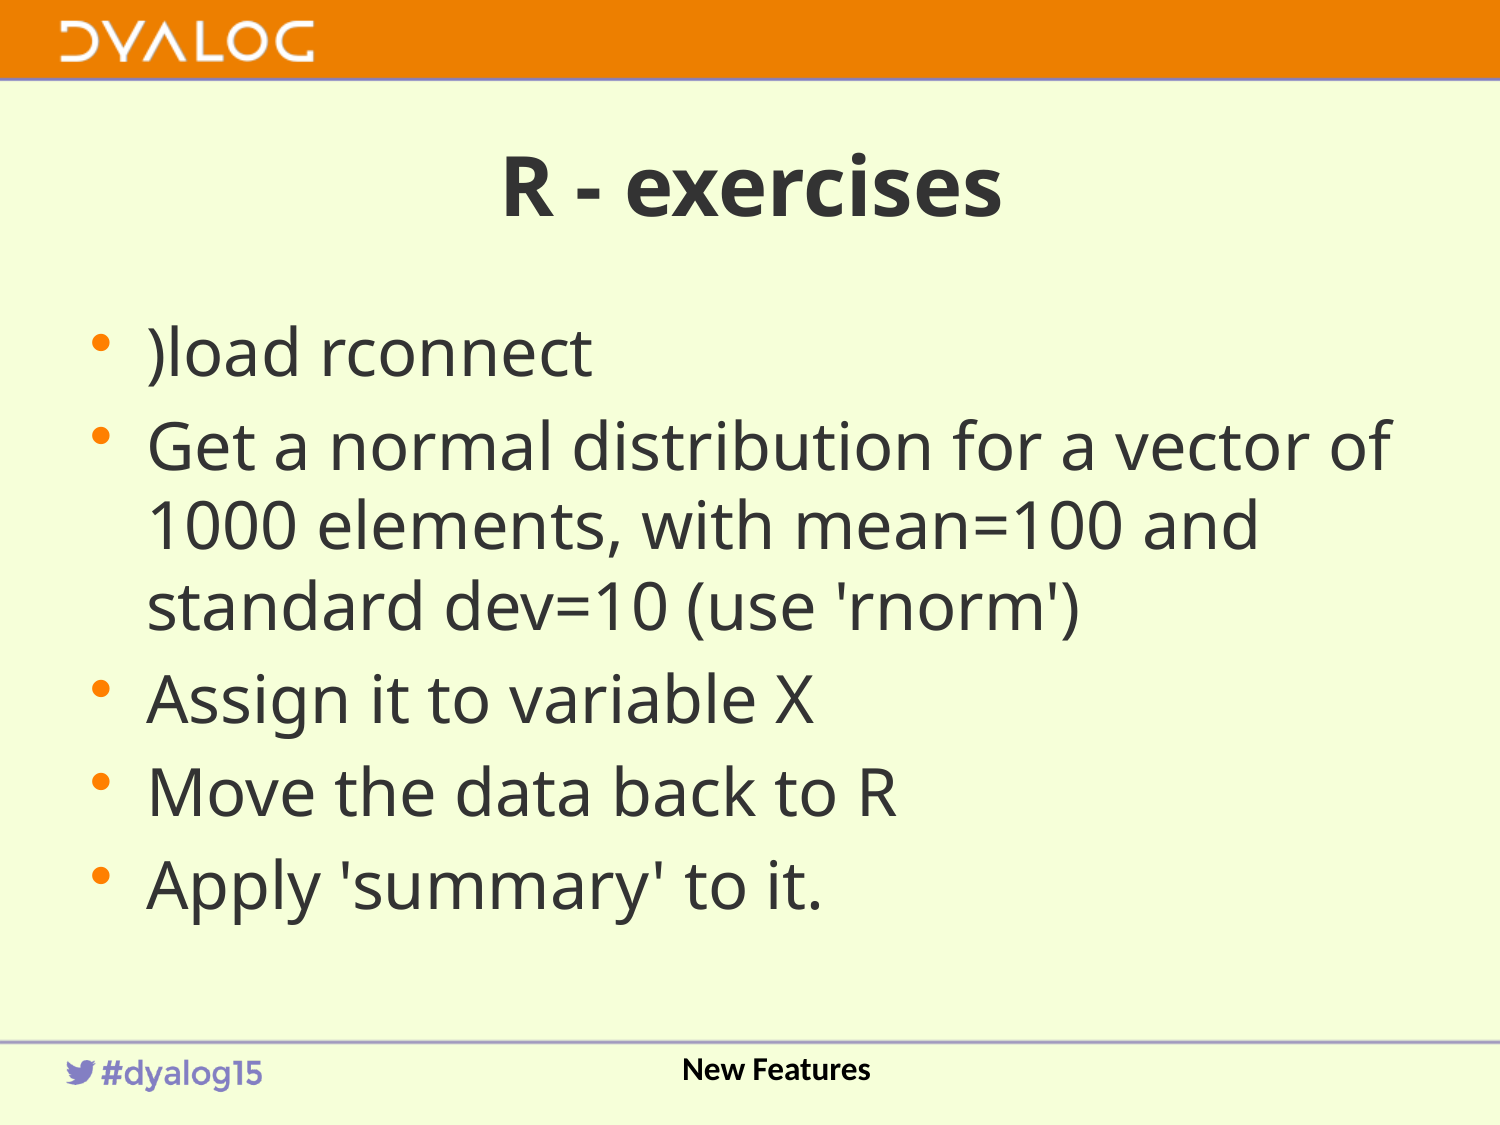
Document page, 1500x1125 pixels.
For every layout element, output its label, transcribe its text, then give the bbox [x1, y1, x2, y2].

list )load rconnect Get a normal distribution for a vector of 1000 elements, with mean=100 and standard dev=10 (use 'rnorm') Assign it to variable X Move the data back to R Apply 'summary' to it. [75, 302, 1425, 1005]
footer New Features [667, 1039, 892, 1100]
picture [0, 0, 1500, 1125]
title R - exercises [76, 125, 1427, 256]
